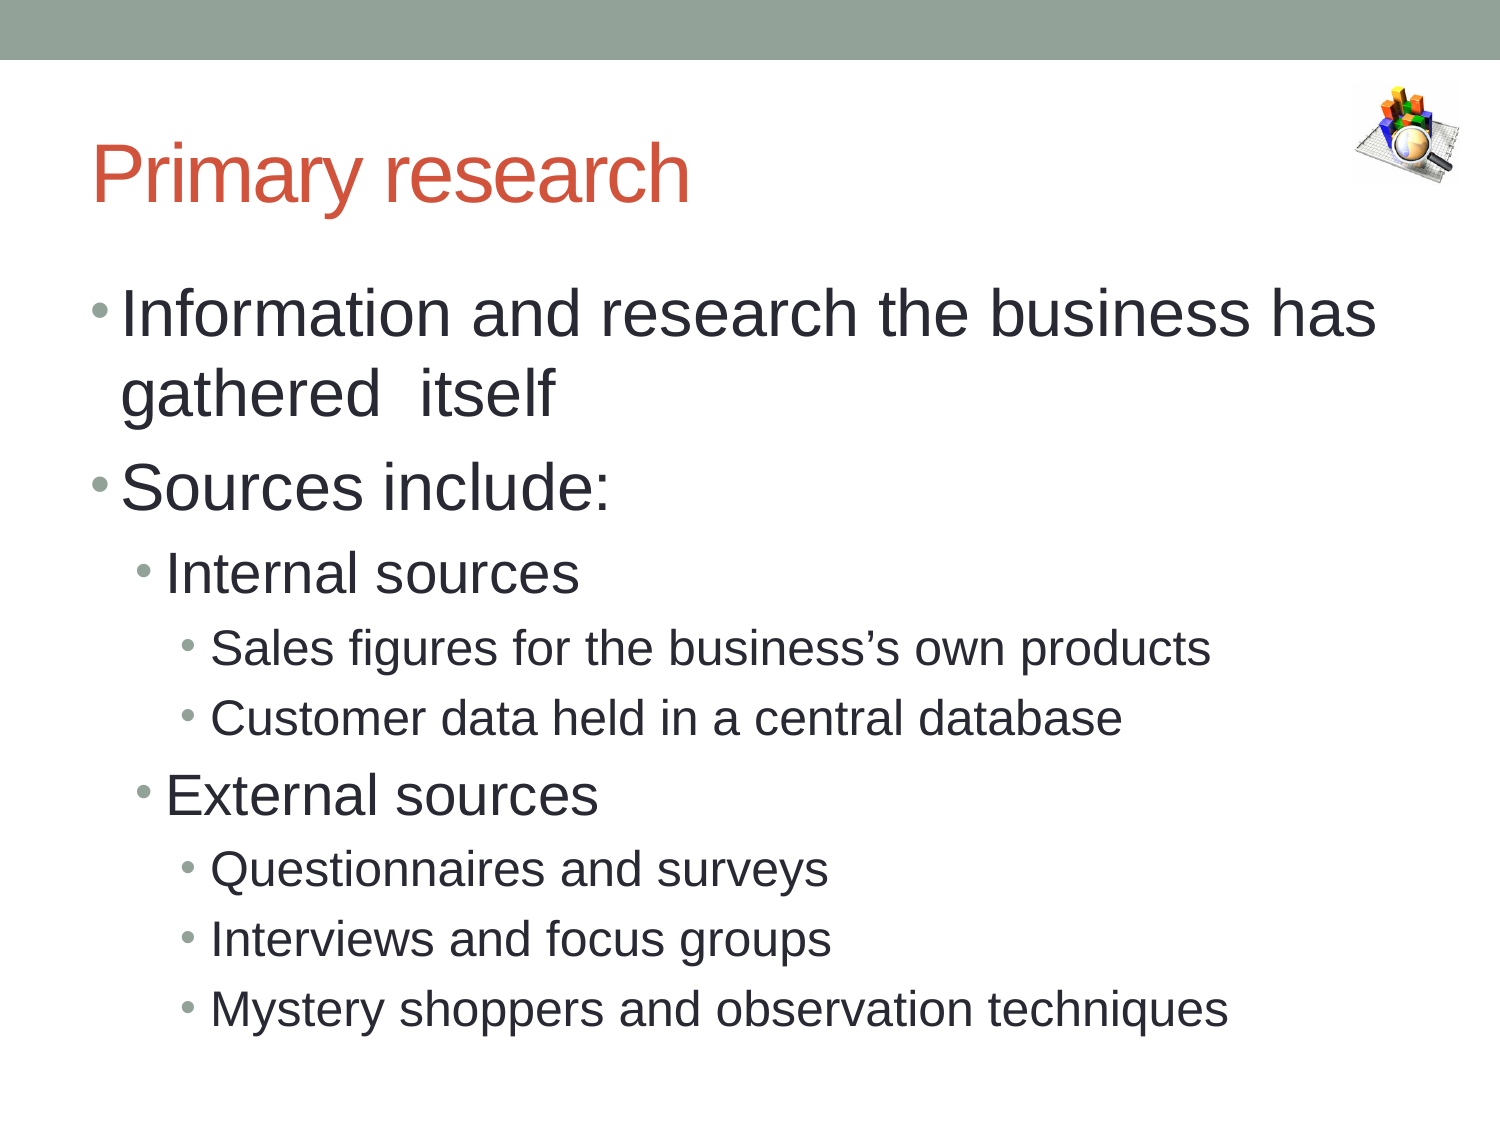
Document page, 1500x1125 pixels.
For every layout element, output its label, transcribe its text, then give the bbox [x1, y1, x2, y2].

title Primary research [75, 87, 1425, 250]
picture [1352, 82, 1460, 186]
list Information and research the business has gathered itself Sources include: Internal sources Sales figures for the business’s own products Customer data held in a central database External sources Questionnaires and surveys Interviews and focus groups Mystery shoppers and observation techniques [75, 262, 1425, 1063]
